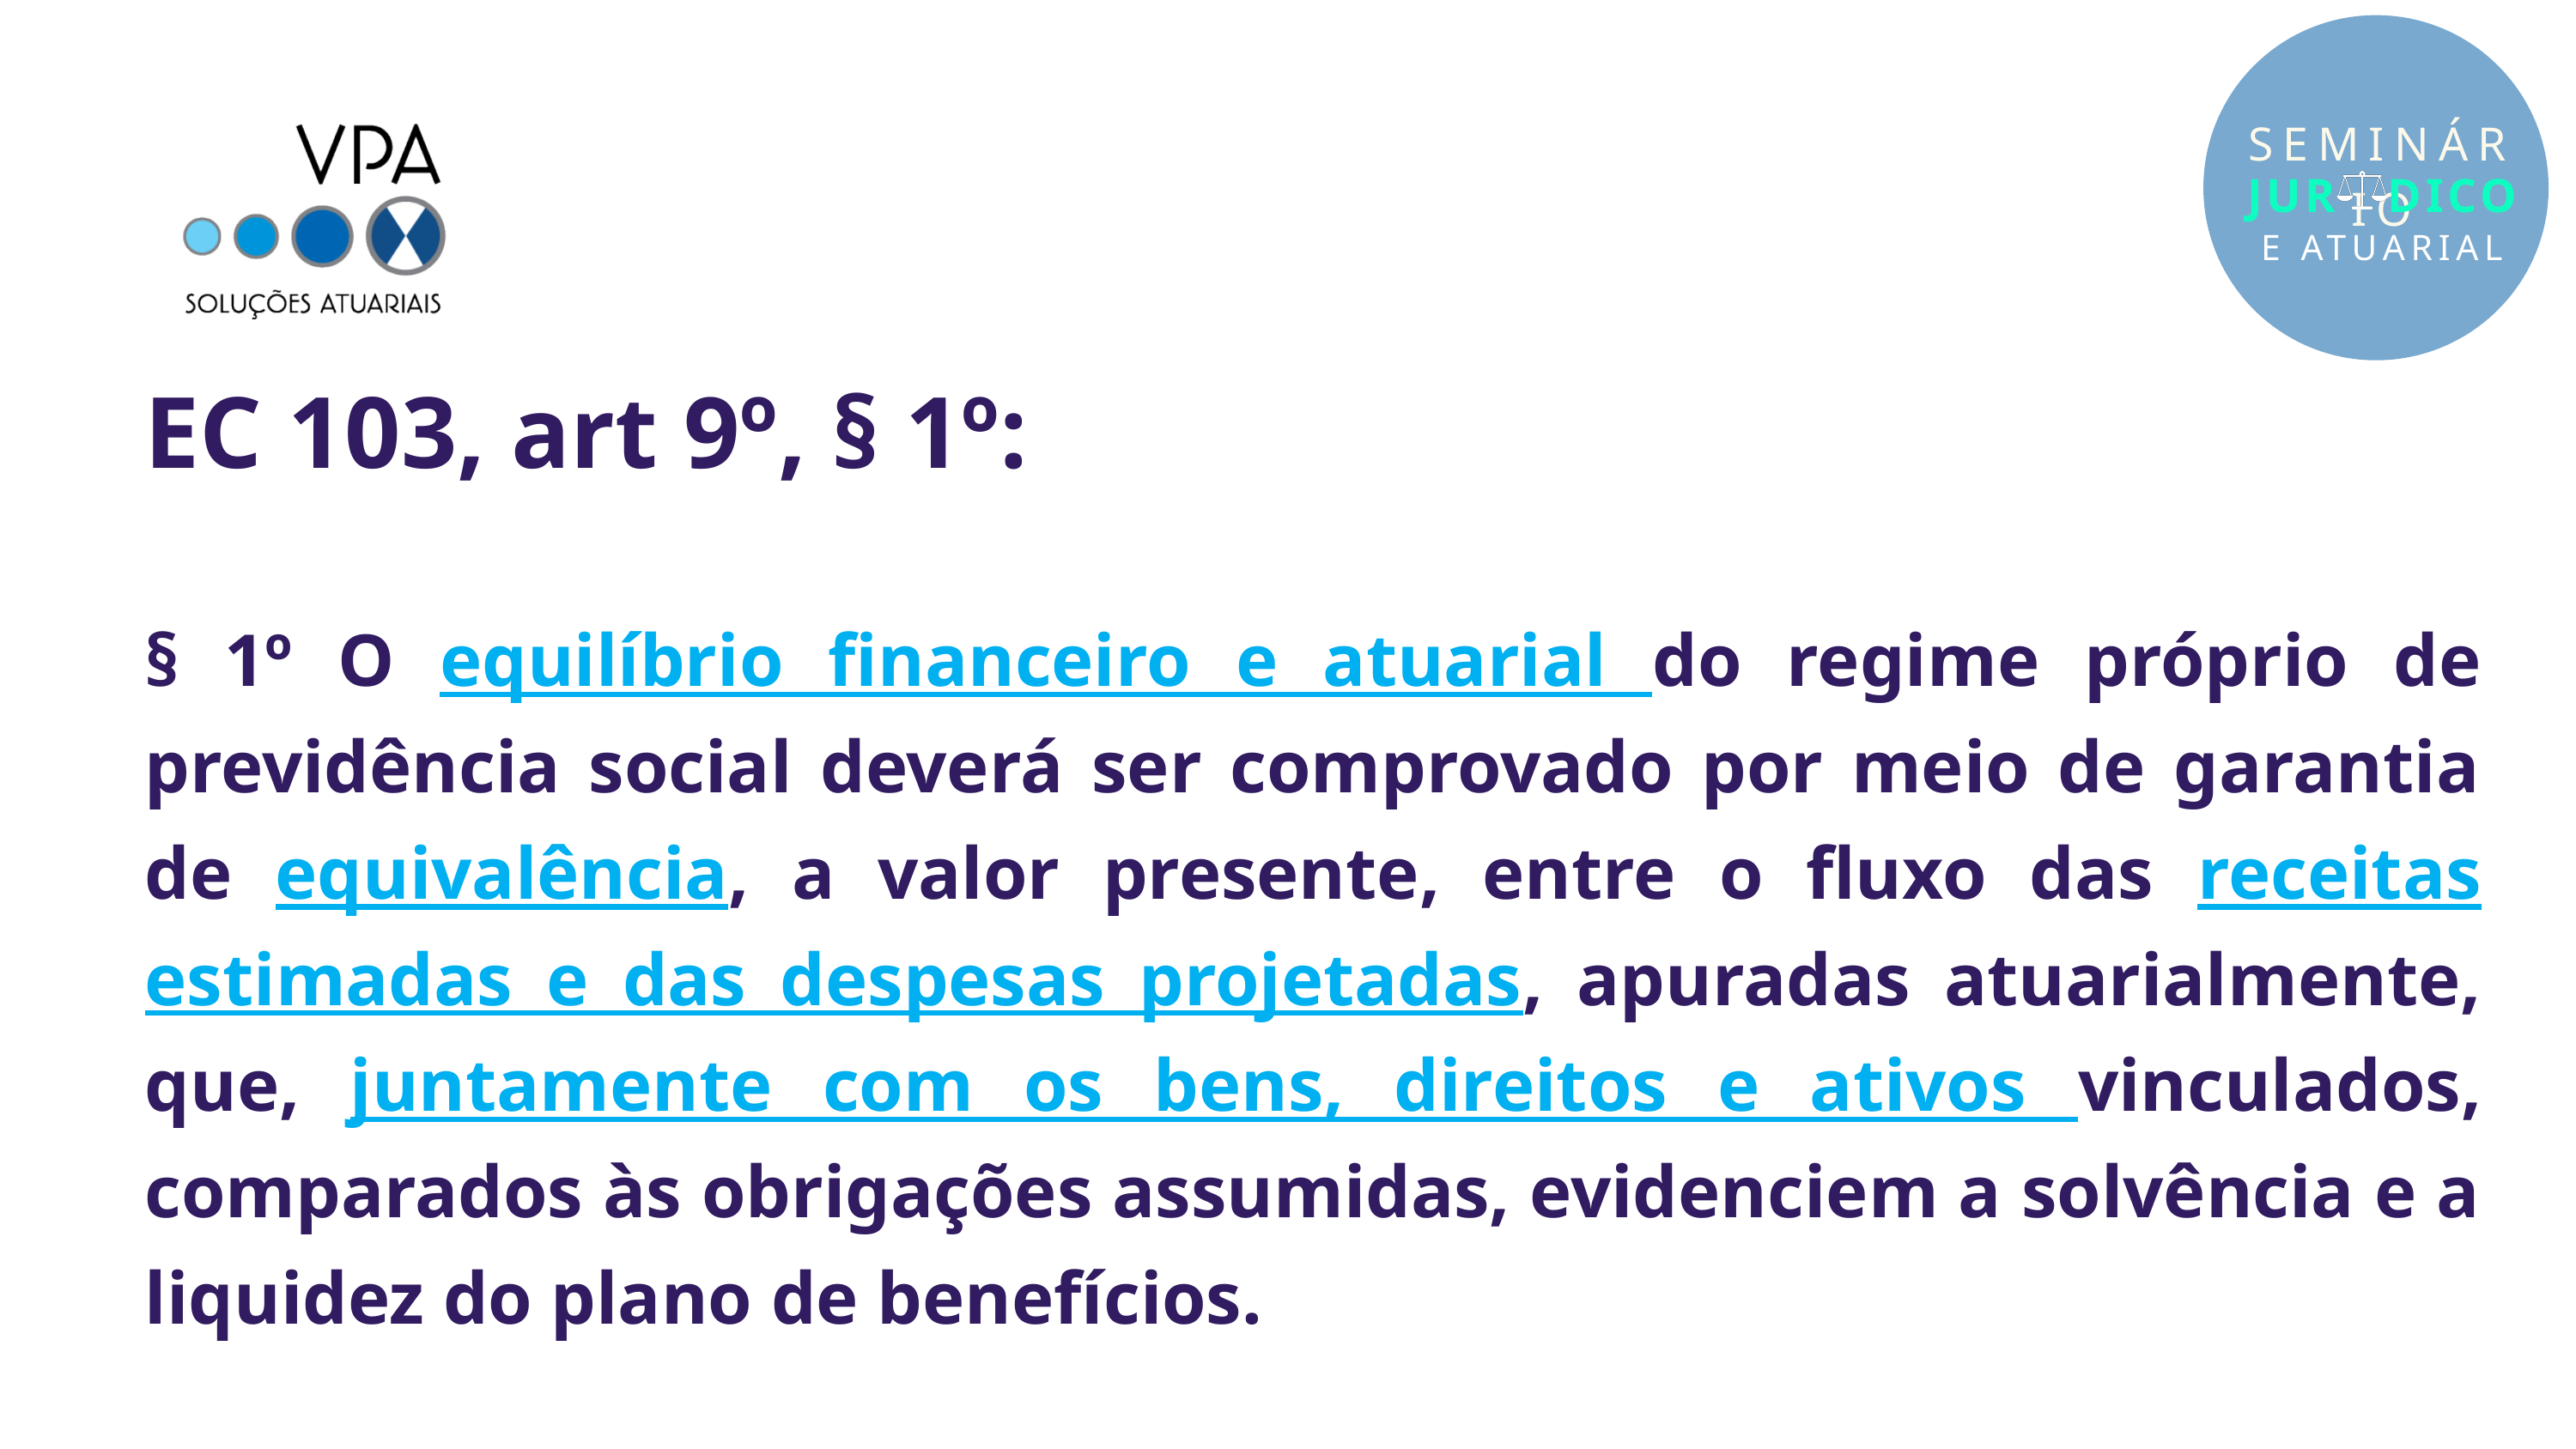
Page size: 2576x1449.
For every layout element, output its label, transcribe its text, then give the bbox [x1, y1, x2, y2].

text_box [2245, 111, 2519, 265]
picture [182, 123, 448, 320]
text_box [2202, 15, 2549, 361]
text_box EC 103, art 9º, § 1º: § 1º O equilíbrio financeiro e atuarial do regime próprio de previdência social deverá ser comprovado por meio de garantia de equivalência, a valor presente, entre o fluxo das receitas estimadas e das despesas projetadas, apuradas atuarialmente, que, juntamente com os bens, direitos e ativos vinculados, comparados às obrigações assumidas, evidenciem a solvência e a liquidez do plano de benefícios. [144, 381, 2482, 1339]
